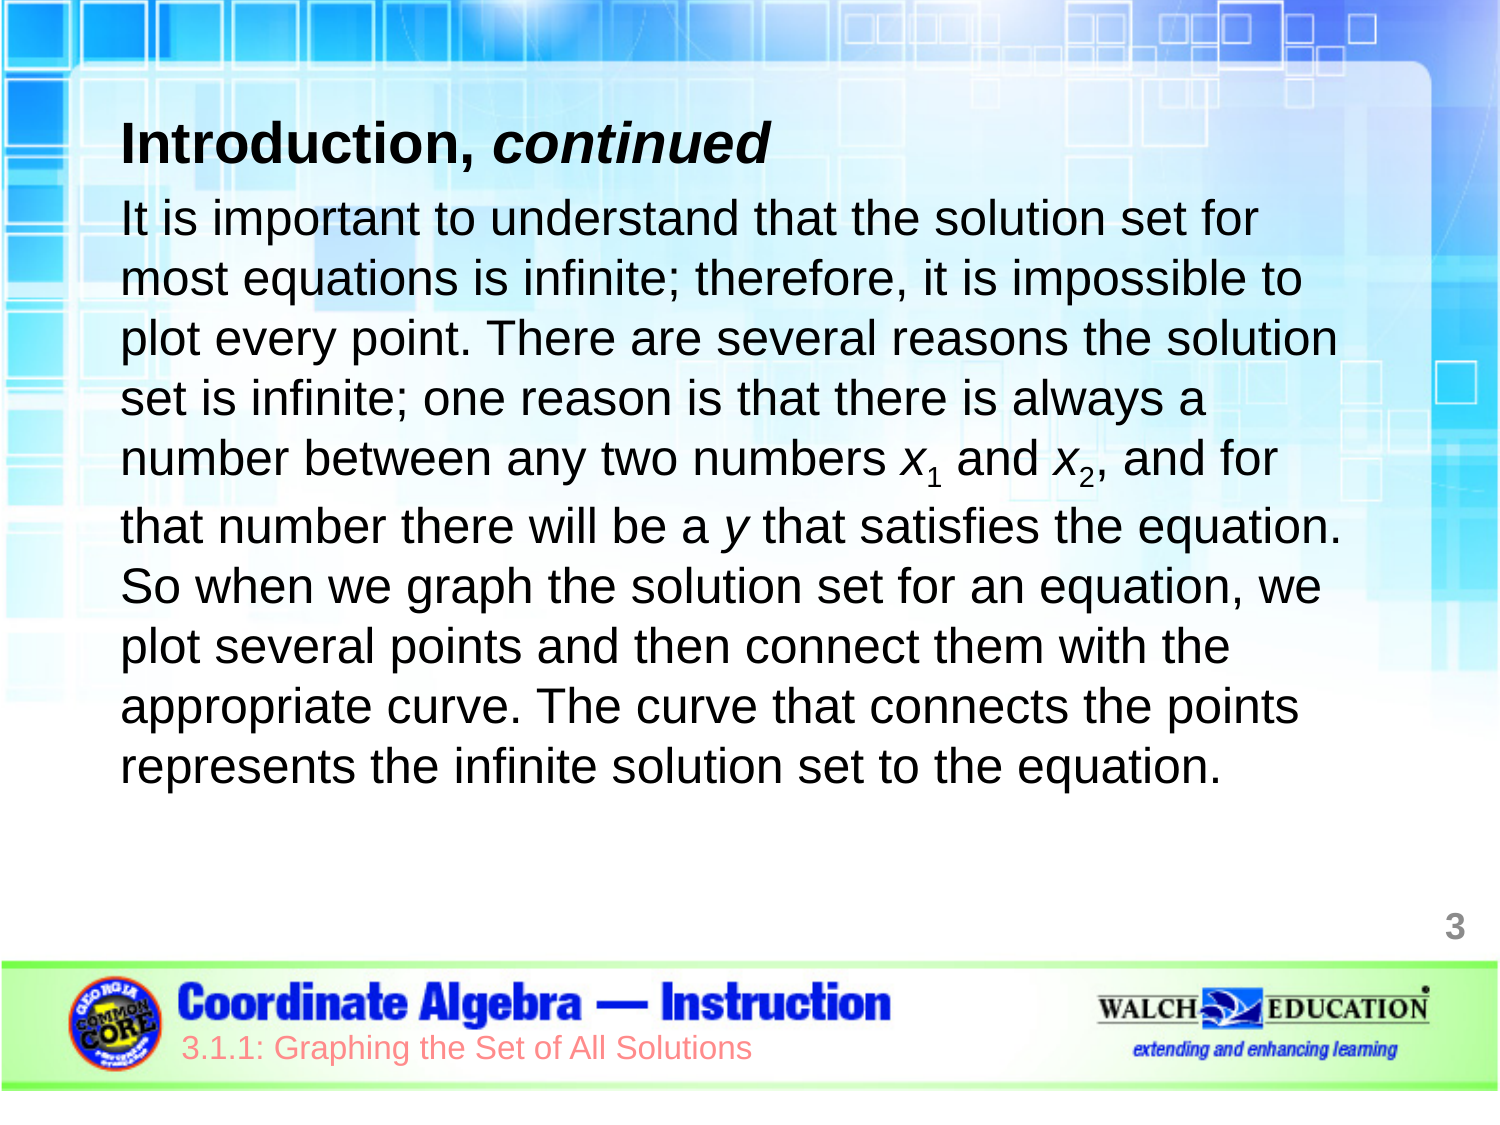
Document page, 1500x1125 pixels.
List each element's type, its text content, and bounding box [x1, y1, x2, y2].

slide_number 3 [1361, 901, 1481, 949]
footer 3.1.1: Graphing the Set of All Solutions [166, 1024, 1080, 1069]
subtitle Introduction, continued It is important to understand that the solution set for most equations is infinite; therefore, it is impossible to plot every point. There are several reasons the solution set is infinite; one reason is that there is always a number between any two numbers x1 and x2, and for that number there will be a y that satisfies the equation. So when we graph the solution set for an equation, we plot several points and then connect them with the appropriate curve. The curve that connects the points represents the infinite solution set to the equation. [105, 97, 1389, 918]
picture [1, 0, 1500, 1091]
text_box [1051, 593, 1084, 649]
